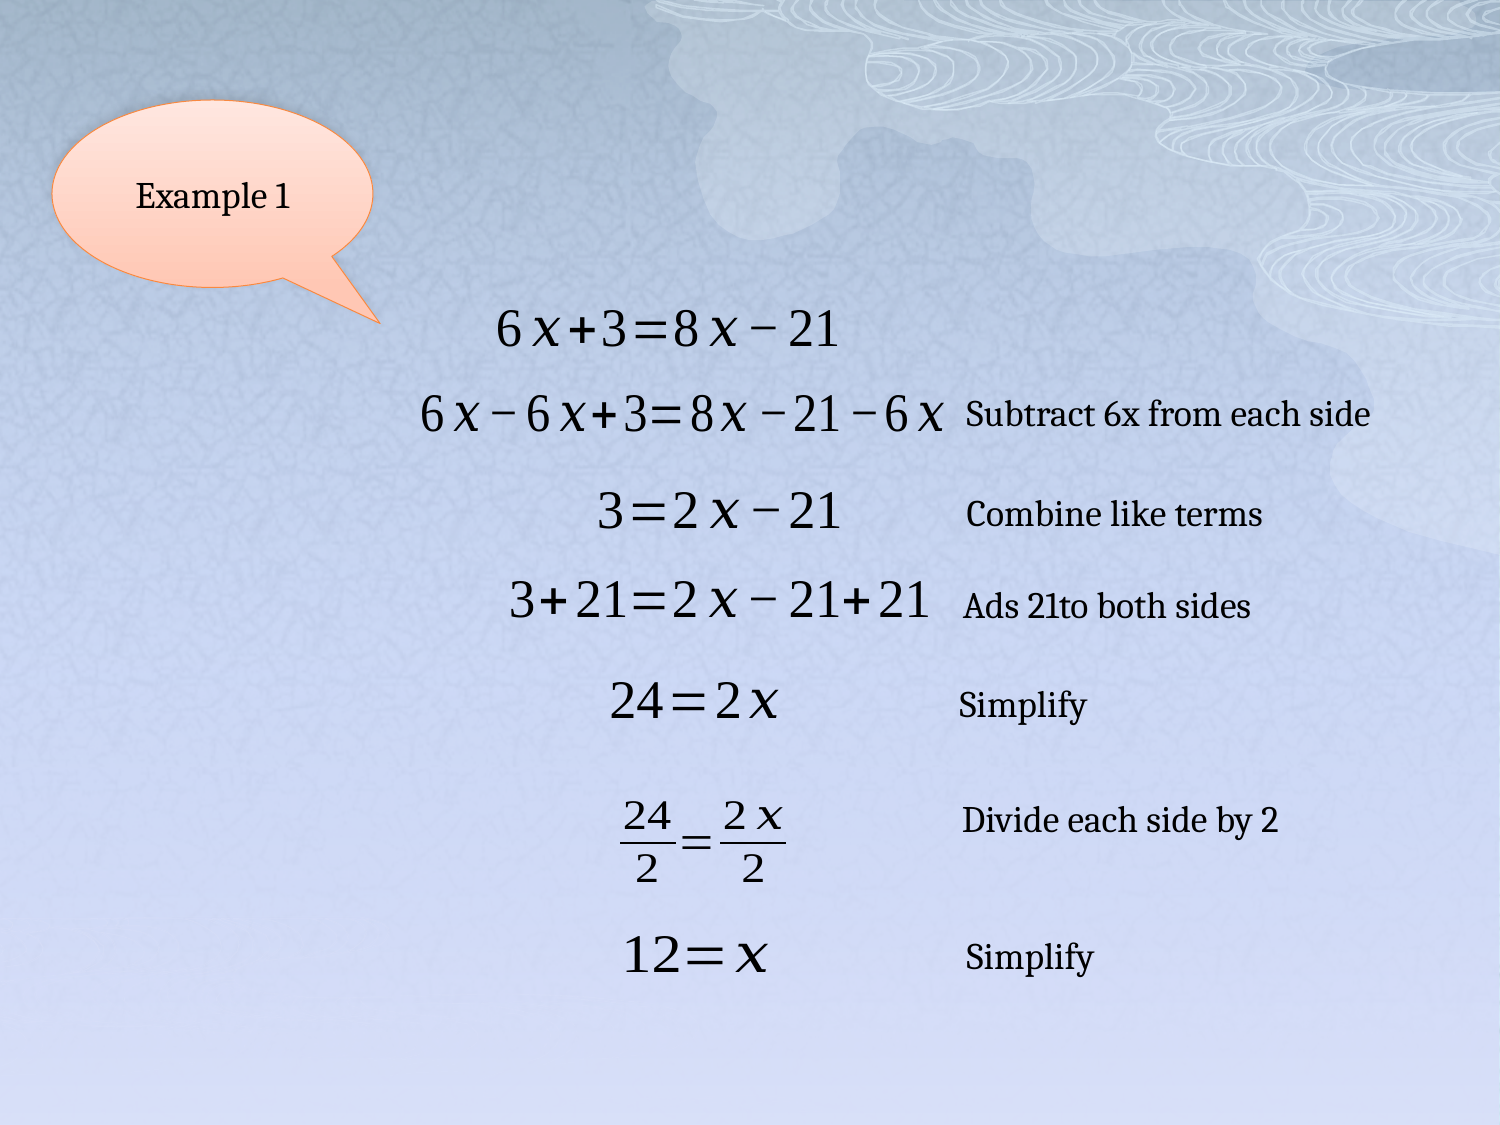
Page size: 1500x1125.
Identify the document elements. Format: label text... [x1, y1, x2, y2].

text_box Ads 21to both sides [948, 573, 1411, 634]
text_box Subtract 6x from each side [951, 381, 1415, 442]
text_box Simplify [951, 924, 1415, 985]
text_box Simplify [944, 672, 1408, 733]
text_box Divide each side by 2 [947, 787, 1410, 848]
text_box Example 1 [51, 99, 381, 325]
text_box Combine like terms [951, 481, 1415, 542]
